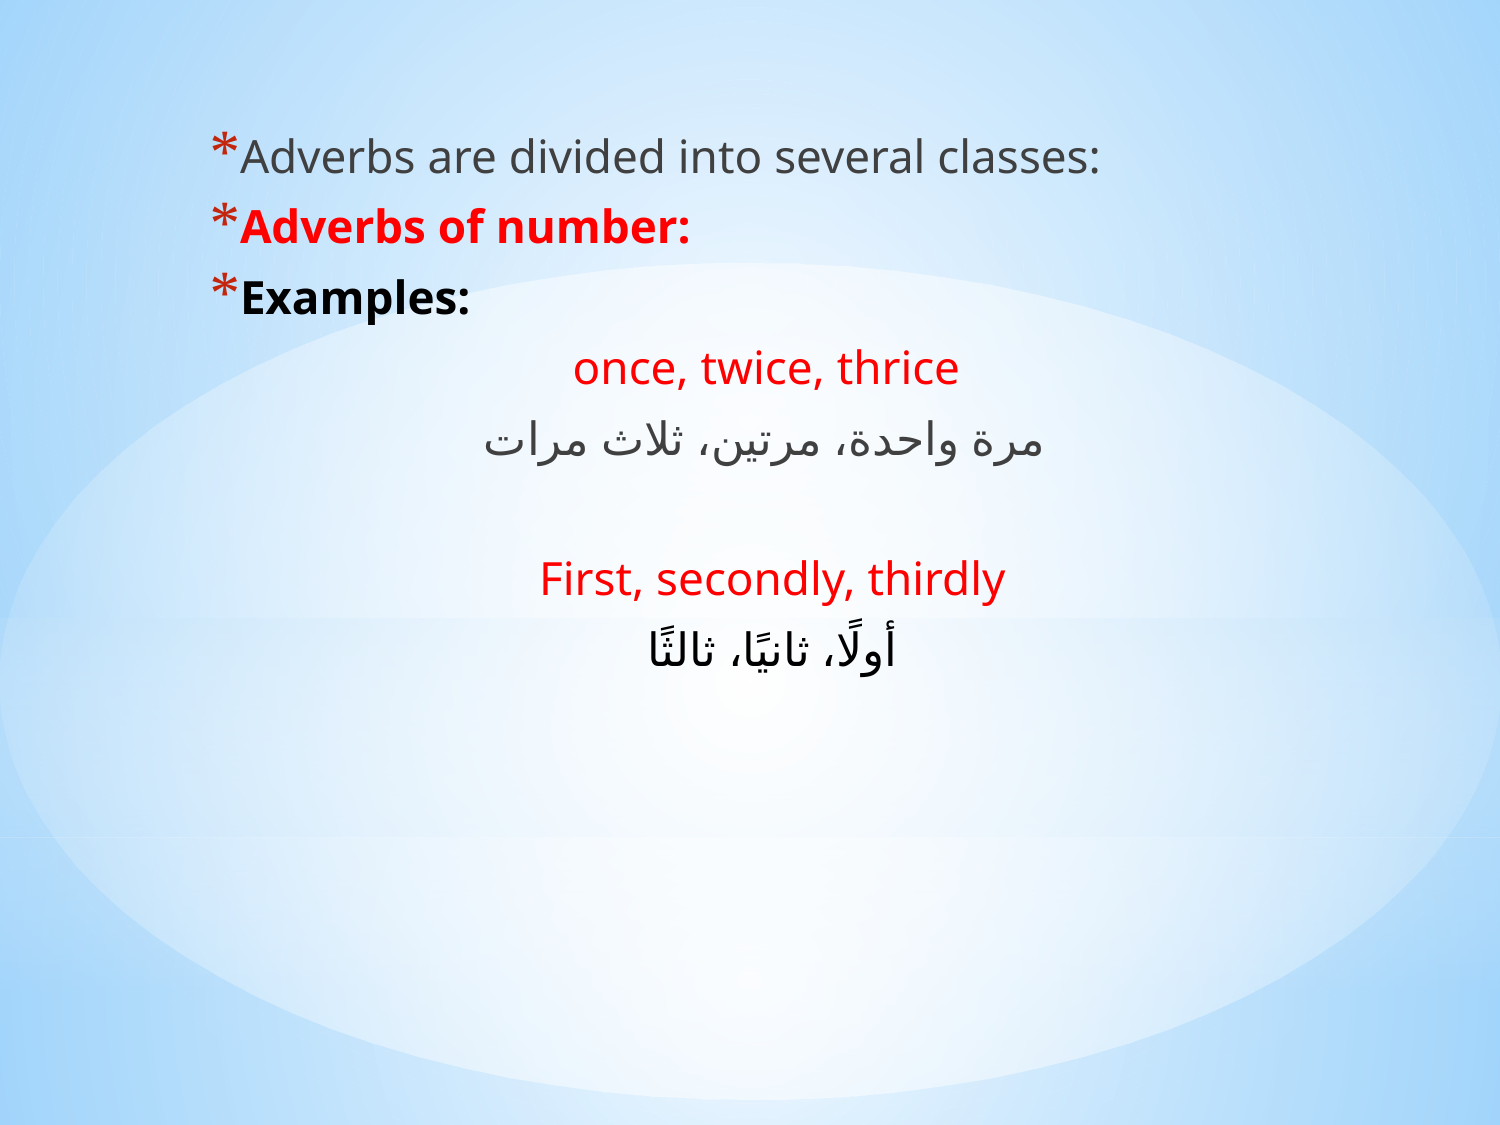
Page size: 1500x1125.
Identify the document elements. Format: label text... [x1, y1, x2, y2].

list Adverbs are divided into several classes: Adverbs of number: Examples: once, twice, thrice مرة واحدة، مرتين، ثلاث مرات First, secondly, thirdly أولًا، ثانيًا، ثالثًا [187, 120, 1350, 988]
